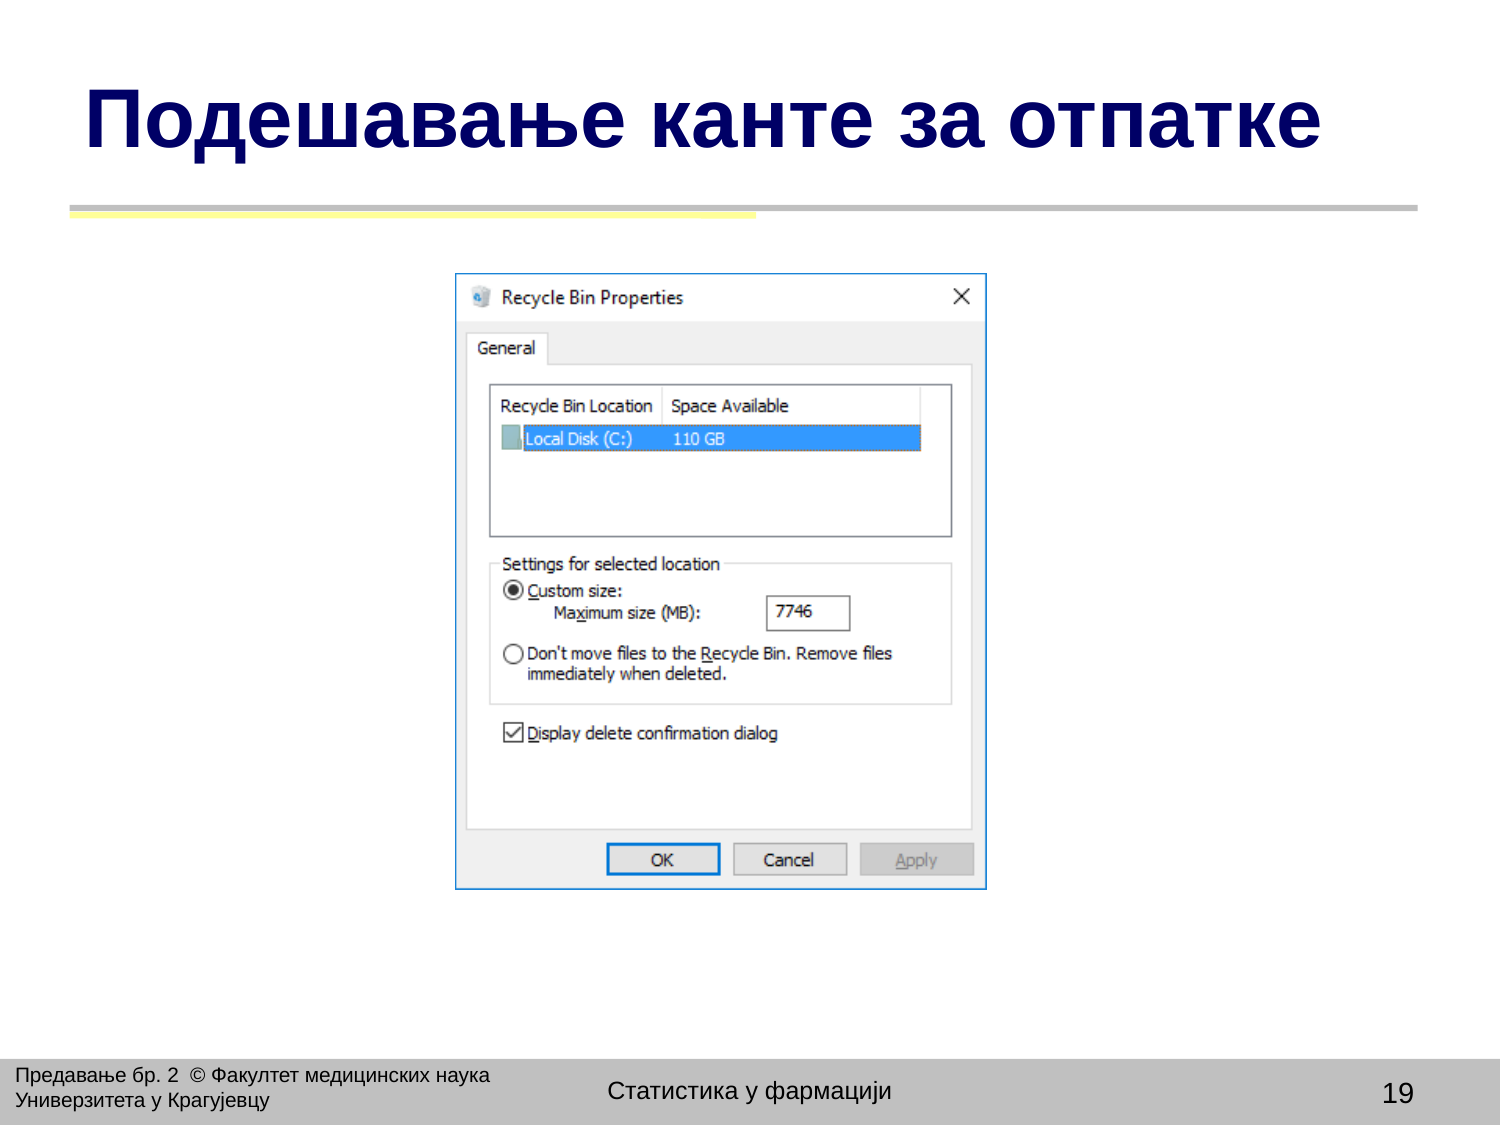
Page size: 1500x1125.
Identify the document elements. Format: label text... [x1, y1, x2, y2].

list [454, 273, 987, 890]
slide_number 19 [1079, 1066, 1430, 1125]
title Подешавање канте за отпатке [69, 19, 1426, 208]
footer Статистика у фармацији [512, 1066, 988, 1125]
slide_number Предавање бр. 2 © Факултет медицинских наука Универзитета у Крагујевцу [0, 1053, 602, 1108]
